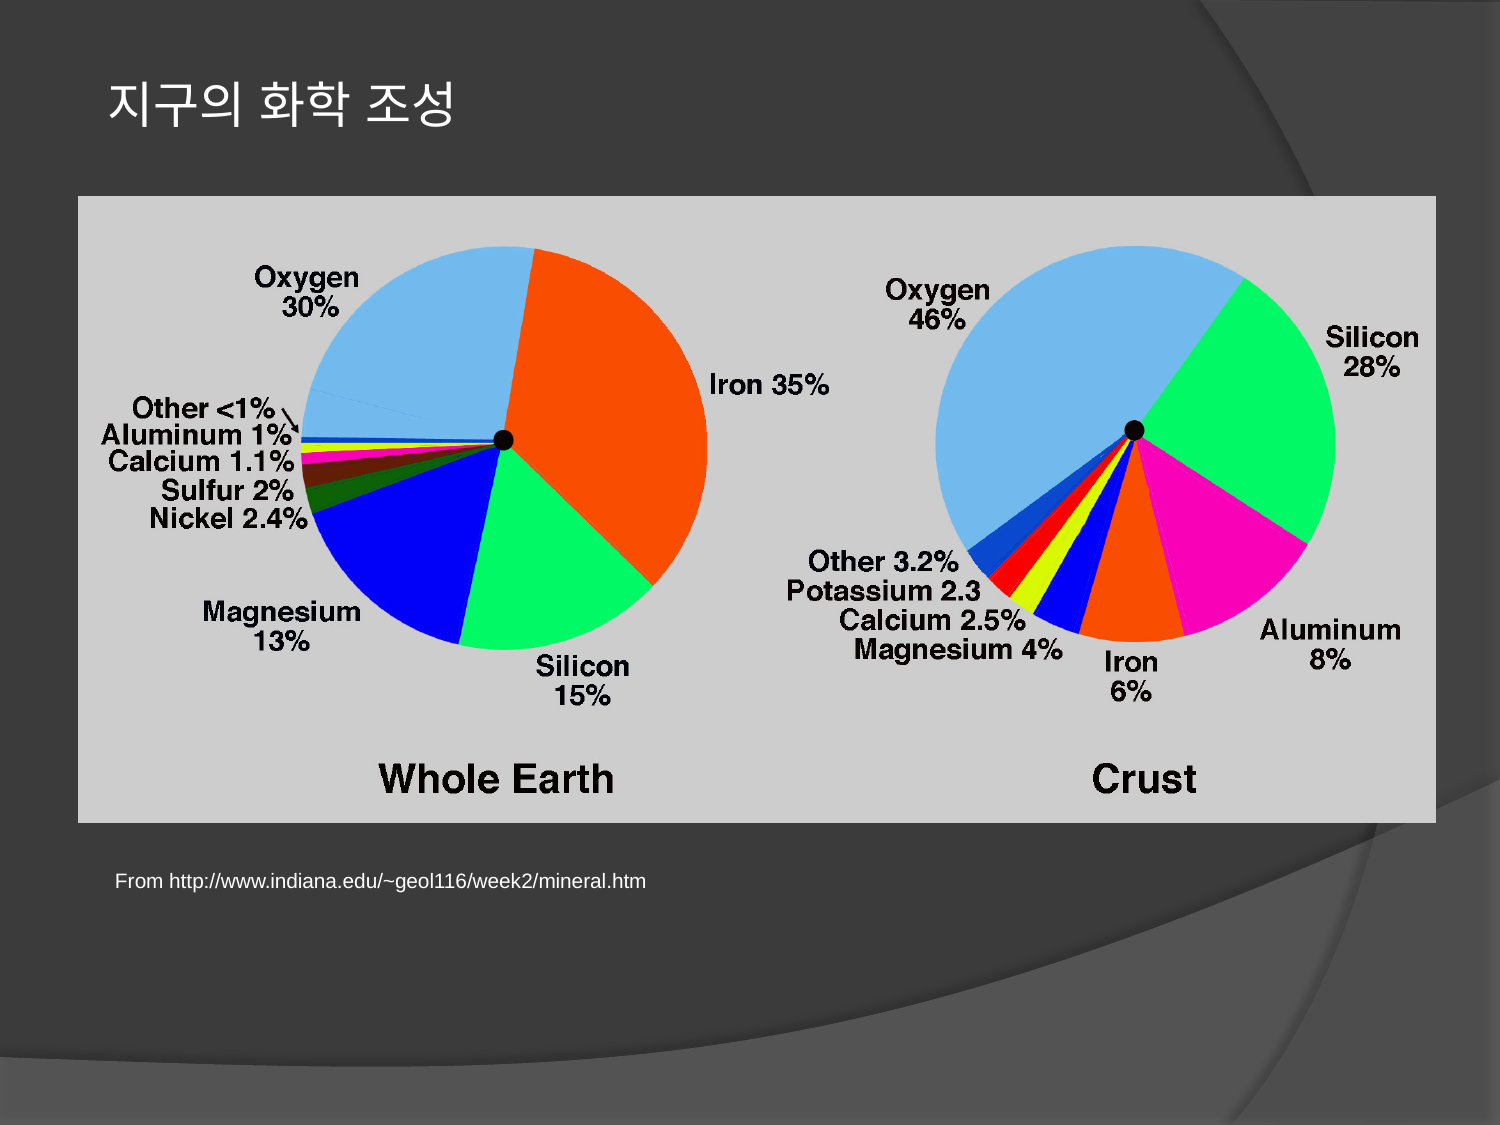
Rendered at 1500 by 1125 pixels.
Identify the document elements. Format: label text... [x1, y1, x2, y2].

picture [77, 196, 1436, 823]
text_box 지구의 화학 조성 [92, 66, 473, 142]
text_box From http://www.indiana.edu/~geol116/week2/mineral.htm [100, 859, 851, 900]
